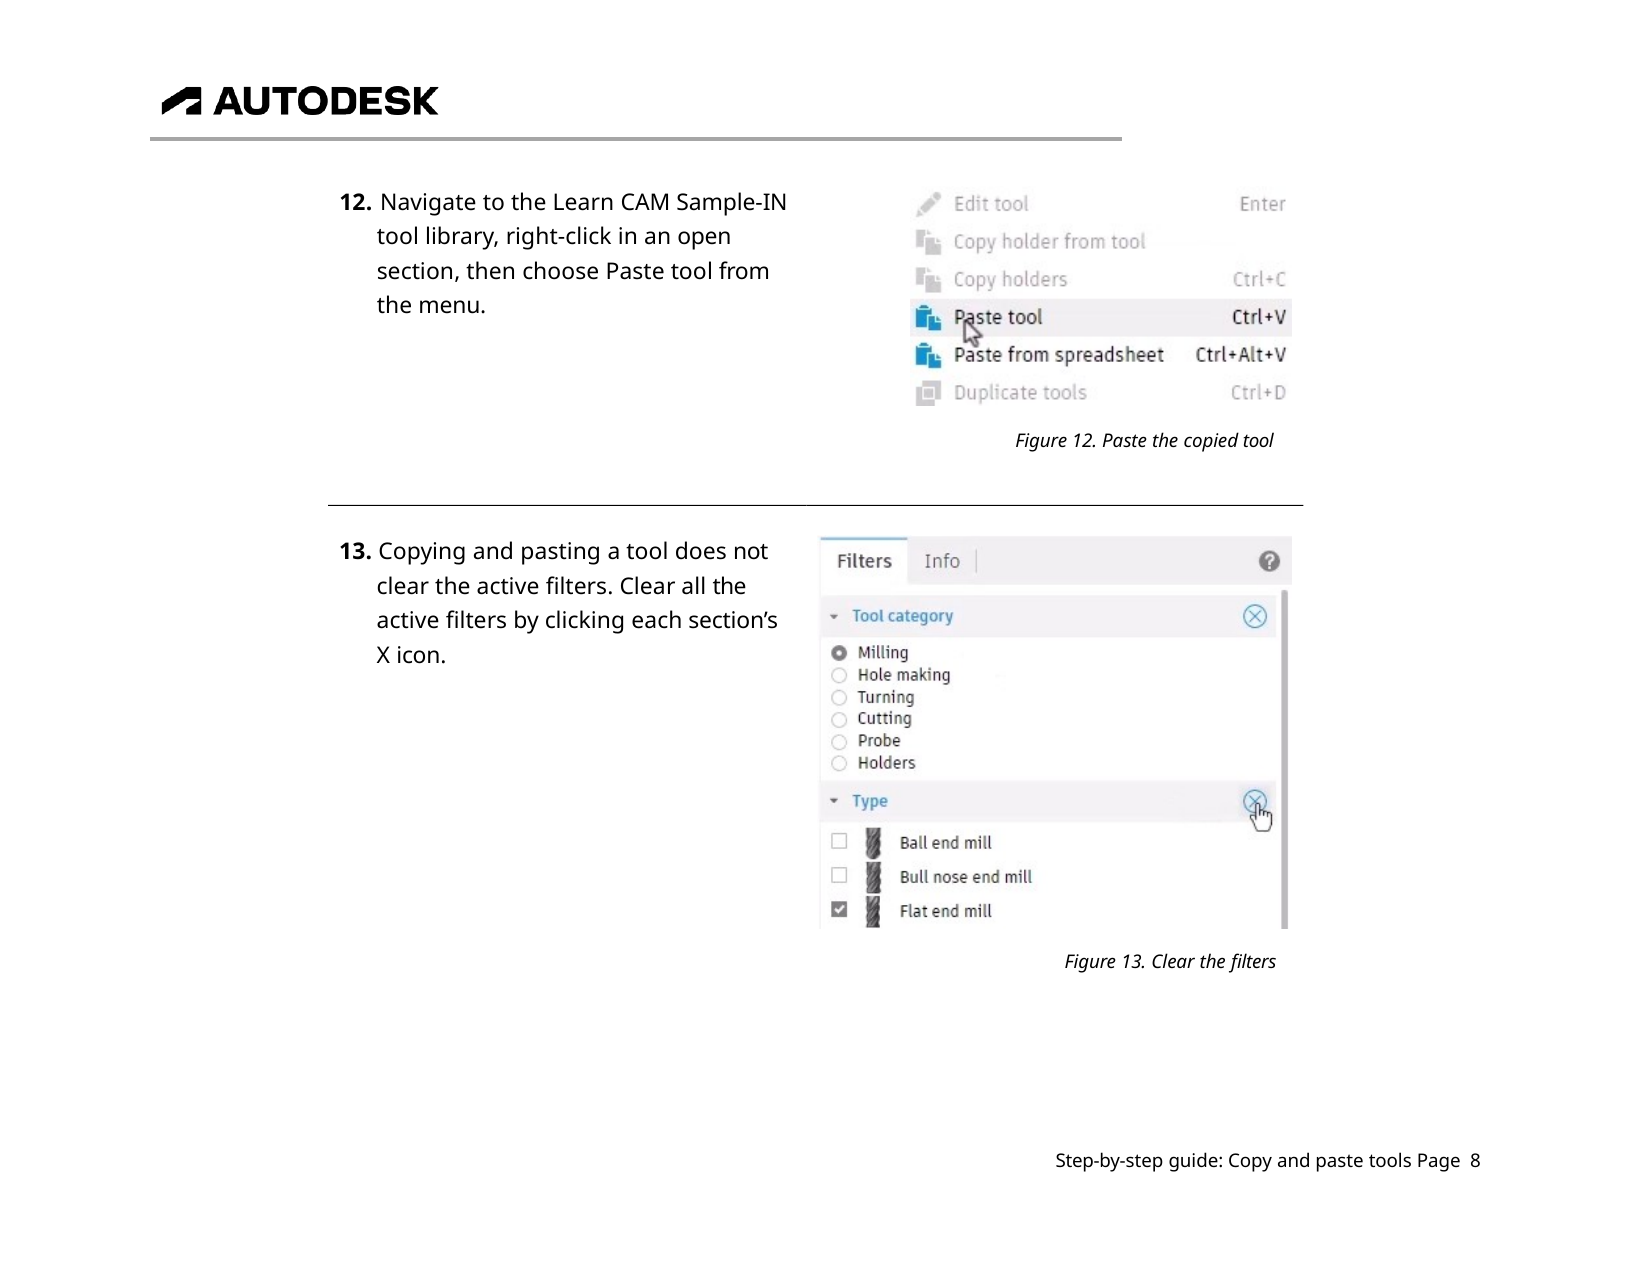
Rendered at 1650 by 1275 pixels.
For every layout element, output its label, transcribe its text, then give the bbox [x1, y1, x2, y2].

text_box Figure 12. Paste the copied tool [1013, 426, 1294, 452]
picture [817, 535, 1293, 930]
text_box Figure 13. Clear the filters [1062, 947, 1294, 973]
text_box 13. Copying and pasting a tool does not clear the active filters. Clear all the active filters by clicking each section’s X icon. [337, 527, 794, 668]
slide_number Step-by-step guide: Copy and paste tools Page 10 [1053, 1145, 1509, 1275]
picture [161, 86, 439, 115]
text_box 12. Navigate to the Learn CAM Sample-IN tool library, right-click in an open section, then choose Paste tool from the menu. [337, 178, 790, 318]
picture [910, 186, 1292, 406]
